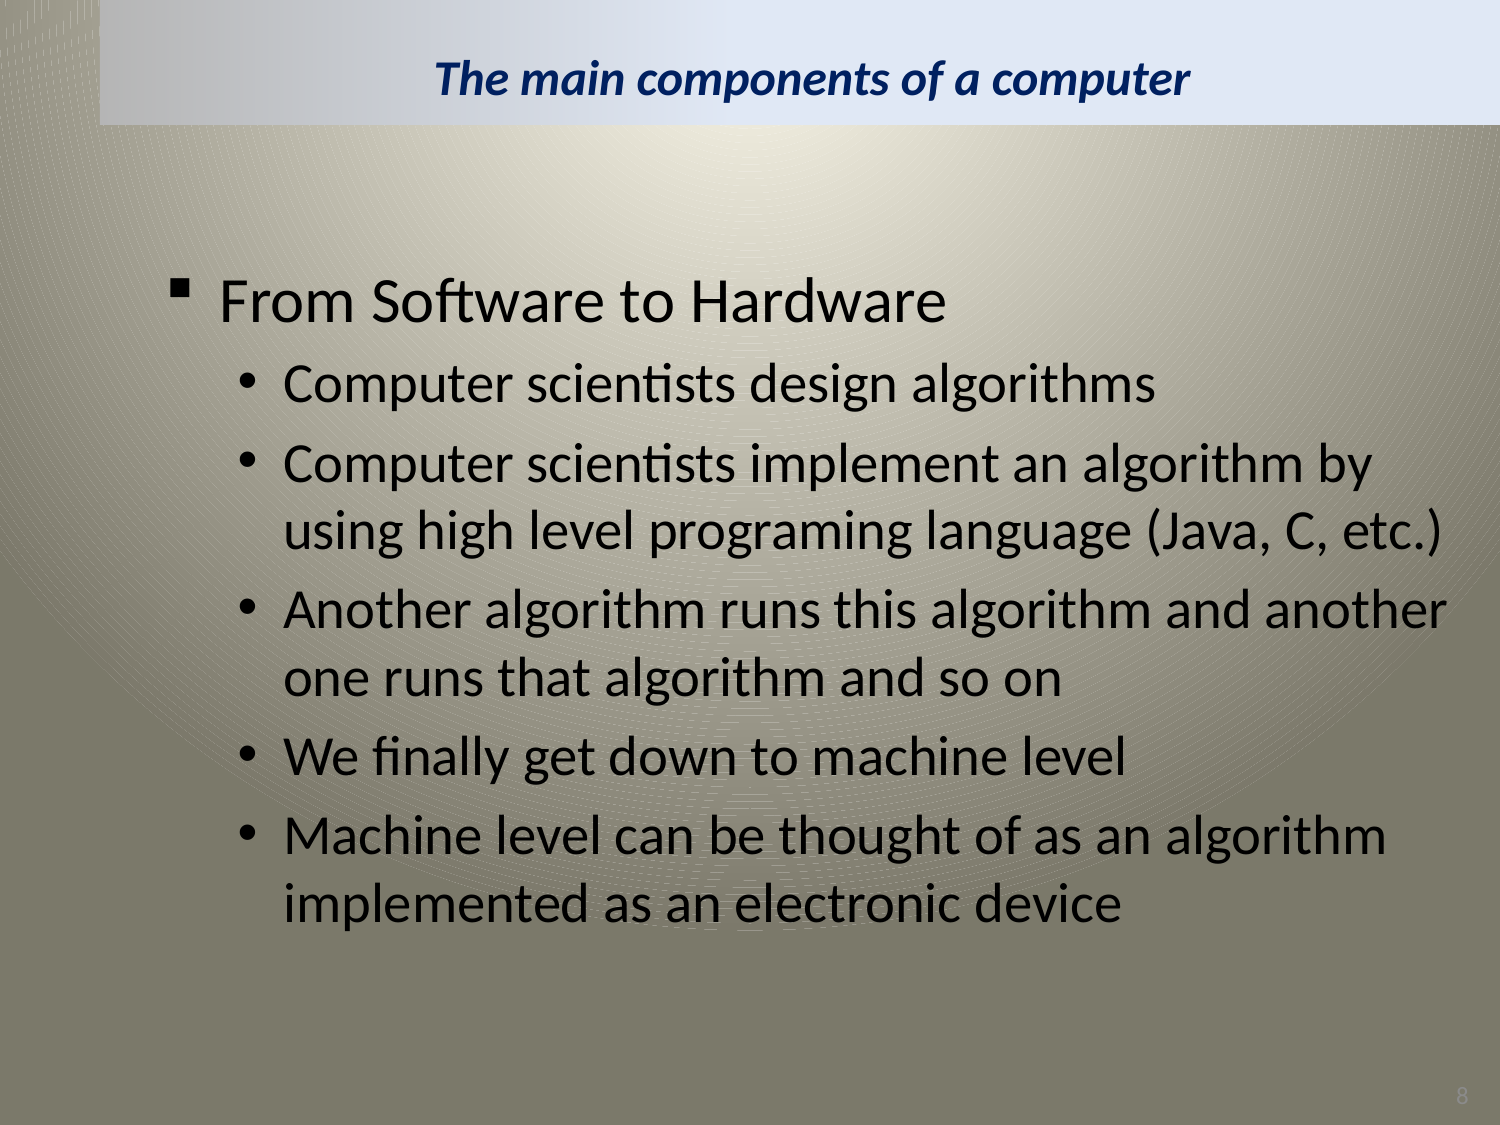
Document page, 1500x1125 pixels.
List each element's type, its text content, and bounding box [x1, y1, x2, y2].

title The main components of a computer [135, 37, 1500, 113]
list From Software to Hardware Computer scientists design algorithms Computer scientists implement an algorithm by using high level programing language (Java, C, etc.) Another algorithm runs this algorithm and another one runs that algorithm and so on We finally get down to machine level Machine level can be thought of as an algorithm implemented as an electronic device [150, 249, 1488, 993]
